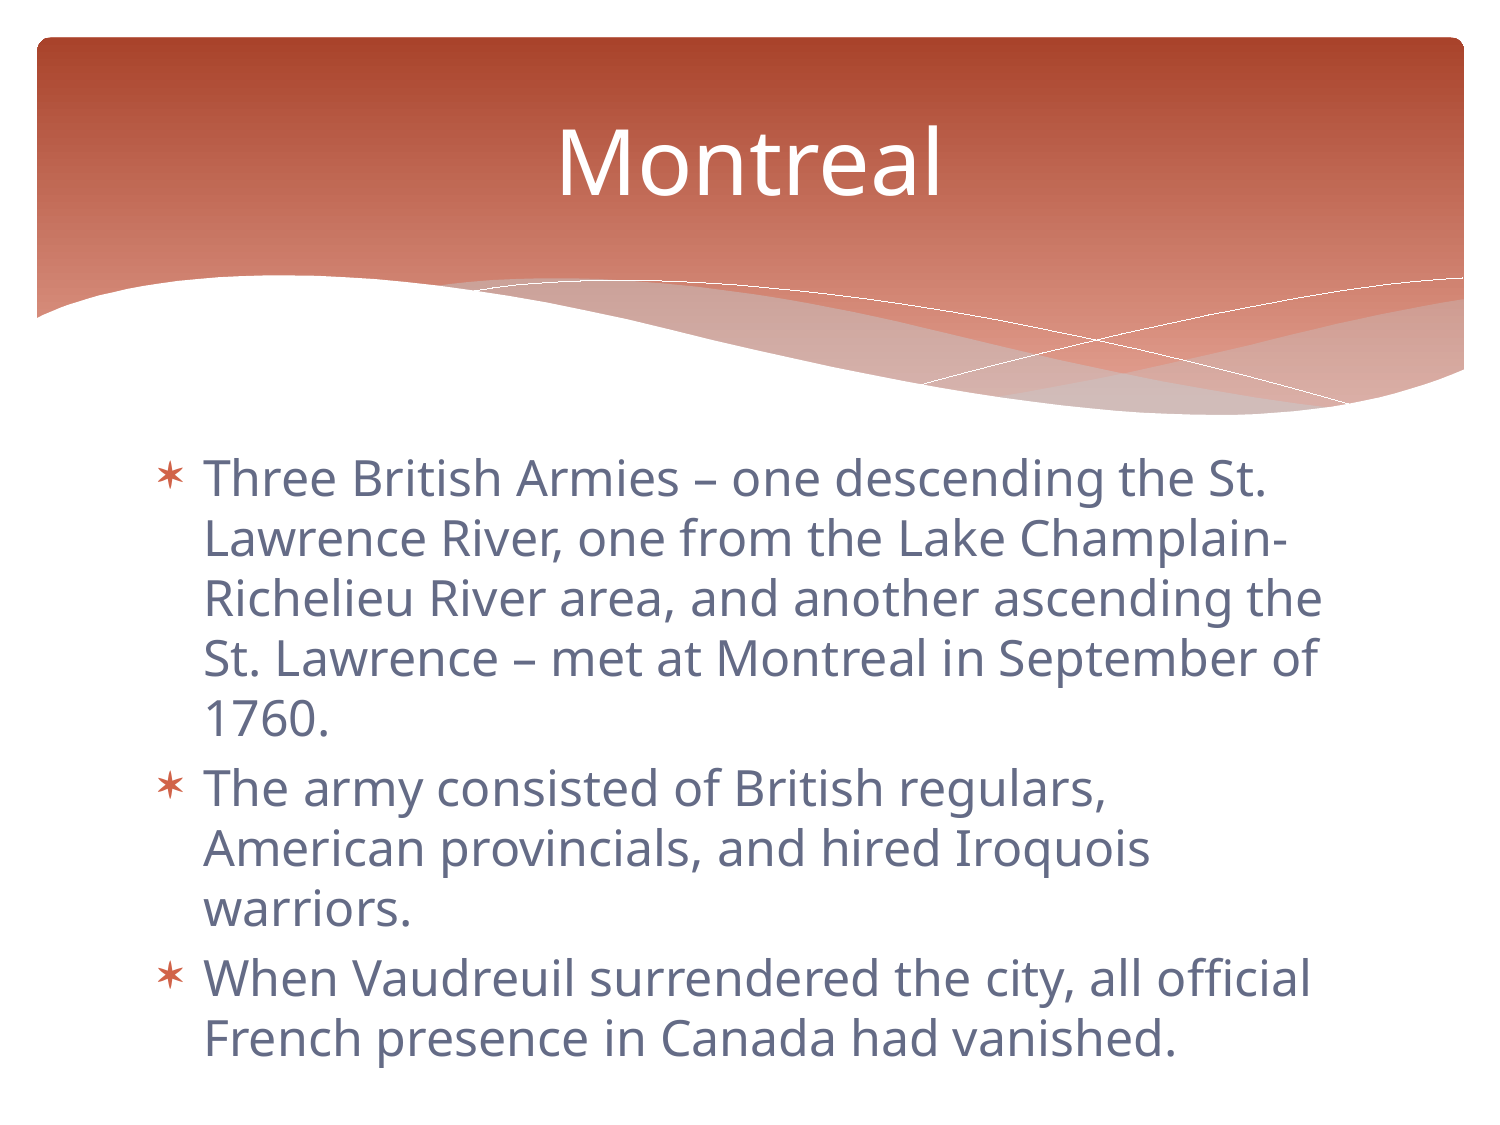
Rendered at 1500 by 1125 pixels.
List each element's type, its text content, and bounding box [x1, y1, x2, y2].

list Three British Armies – one descending the St. Lawrence River, one from the Lake Champlain-Richelieu River area, and another ascending the St. Lawrence – met at Montreal in September of 1760. The army consisted of British regulars, American provincials, and hired Iroquois warriors. When Vaudreuil surrendered the city, all official French presence in Canada had vanished. [143, 438, 1359, 1005]
title Montreal [75, 55, 1425, 261]
